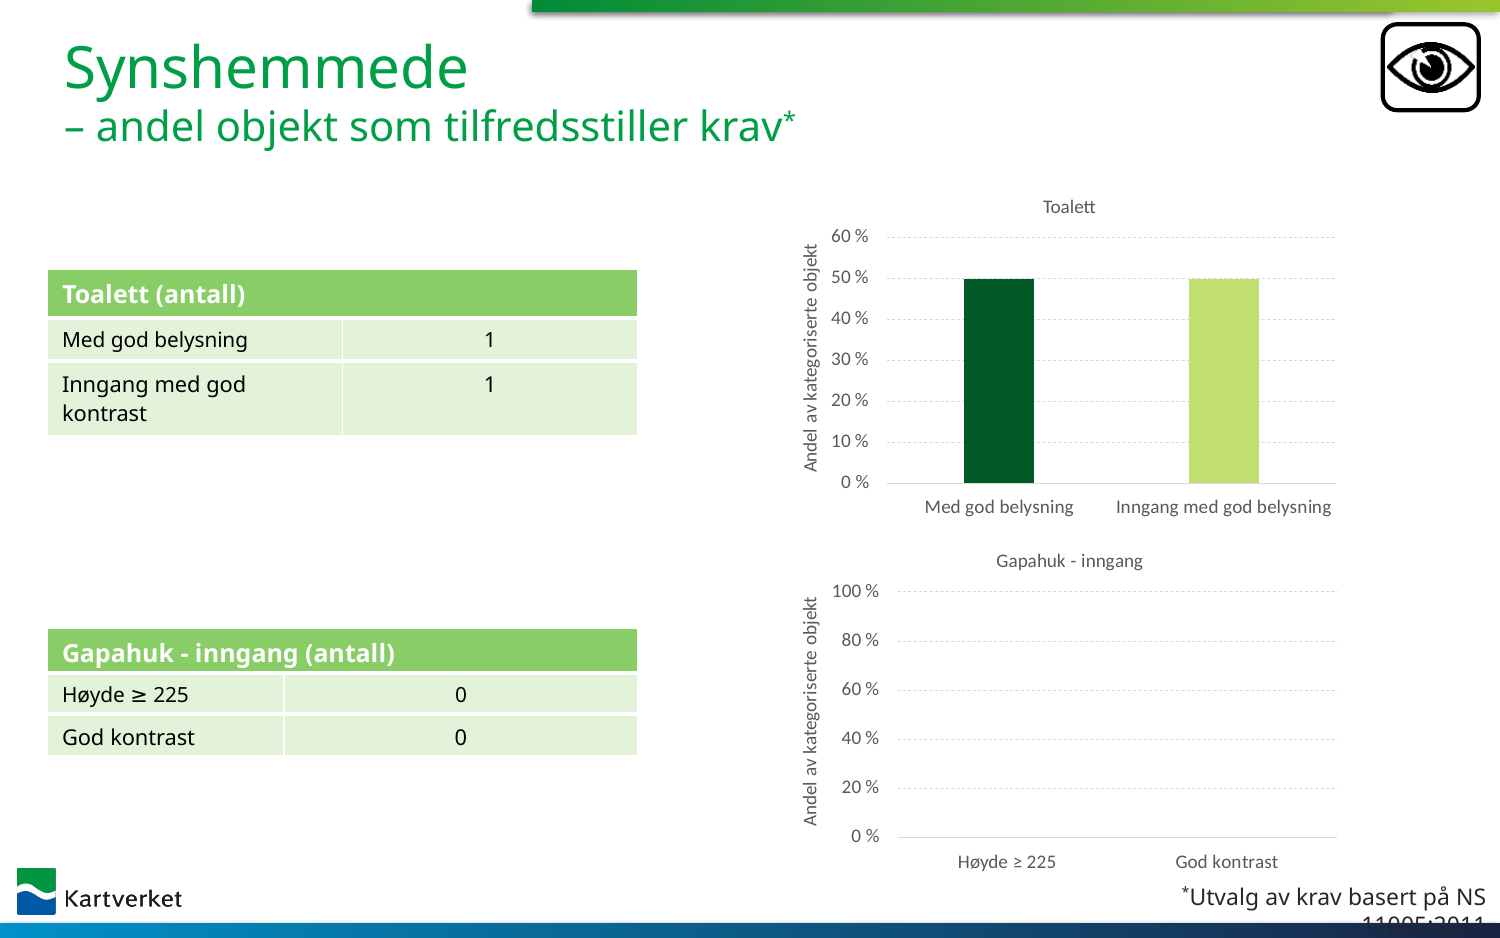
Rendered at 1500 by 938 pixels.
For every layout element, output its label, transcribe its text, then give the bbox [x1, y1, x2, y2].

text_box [1382, 24, 1480, 111]
picture [791, 187, 1347, 526]
table_cell 1 [343, 363, 637, 435]
table_header Toalett (antall) [48, 270, 637, 316]
table_cell 0 [285, 716, 637, 755]
table_cell 0 [285, 675, 637, 712]
table_cell God kontrast [48, 716, 283, 755]
text_box Synshemmede – andel objekt som tilfredsstiller krav* [49, 24, 1431, 158]
text_box *Utvalg av krav basert på NS 11005:2011 [1068, 873, 1500, 938]
table_cell Høyde ≥ 225 [48, 675, 283, 712]
table_cell 1 [343, 320, 637, 359]
table_cell Med god belysning [48, 320, 342, 359]
table_header Gapahuk - inngang (antall) [48, 629, 637, 671]
picture [791, 541, 1348, 880]
table_cell Inngang med god kontrast [48, 363, 342, 435]
